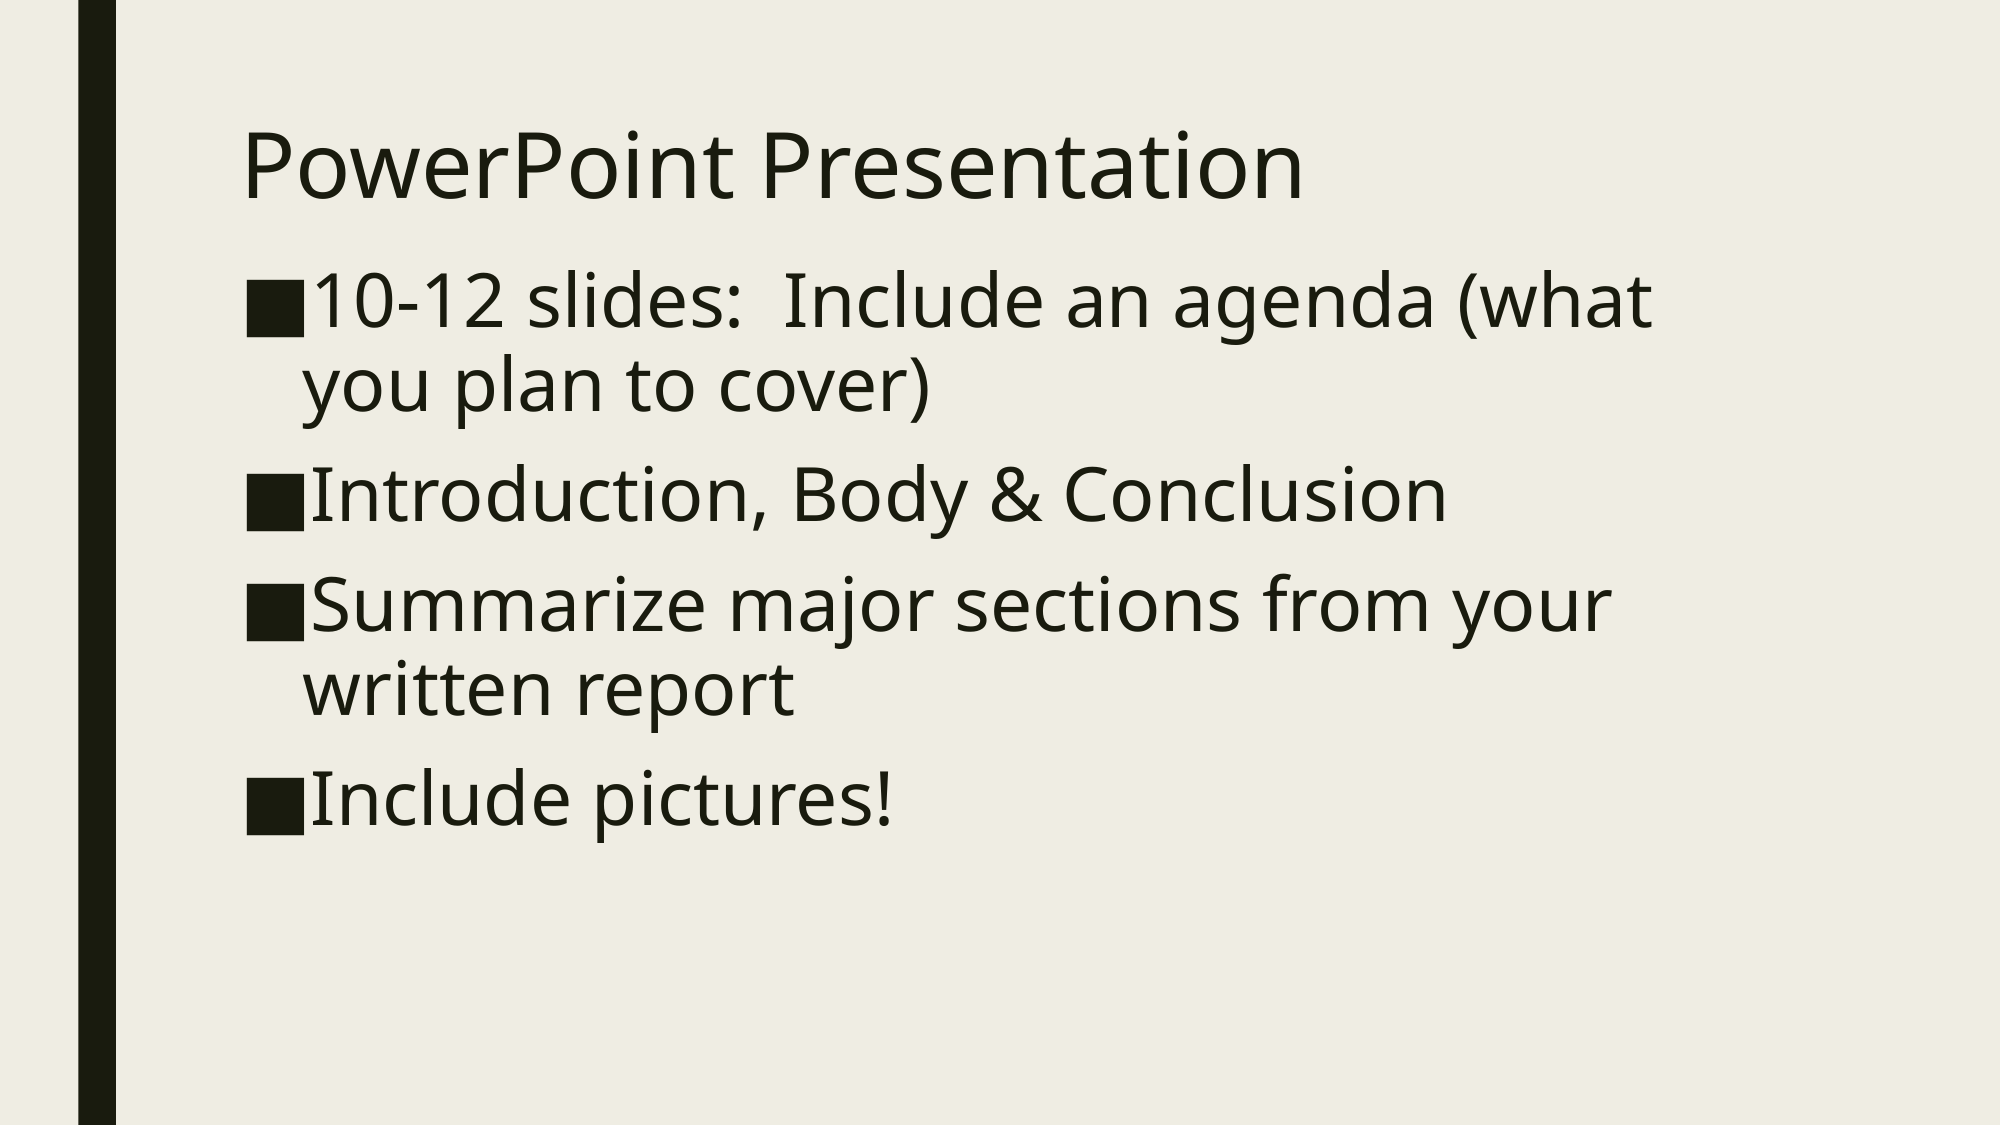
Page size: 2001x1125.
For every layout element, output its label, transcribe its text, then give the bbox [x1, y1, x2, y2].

list 10-12 slides: Include an agenda (what you plan to cover) Introduction, Body & Conclusion Summarize major sections from your written report Include pictures! [225, 252, 1800, 840]
title PowerPoint Presentation [225, 112, 1800, 252]
